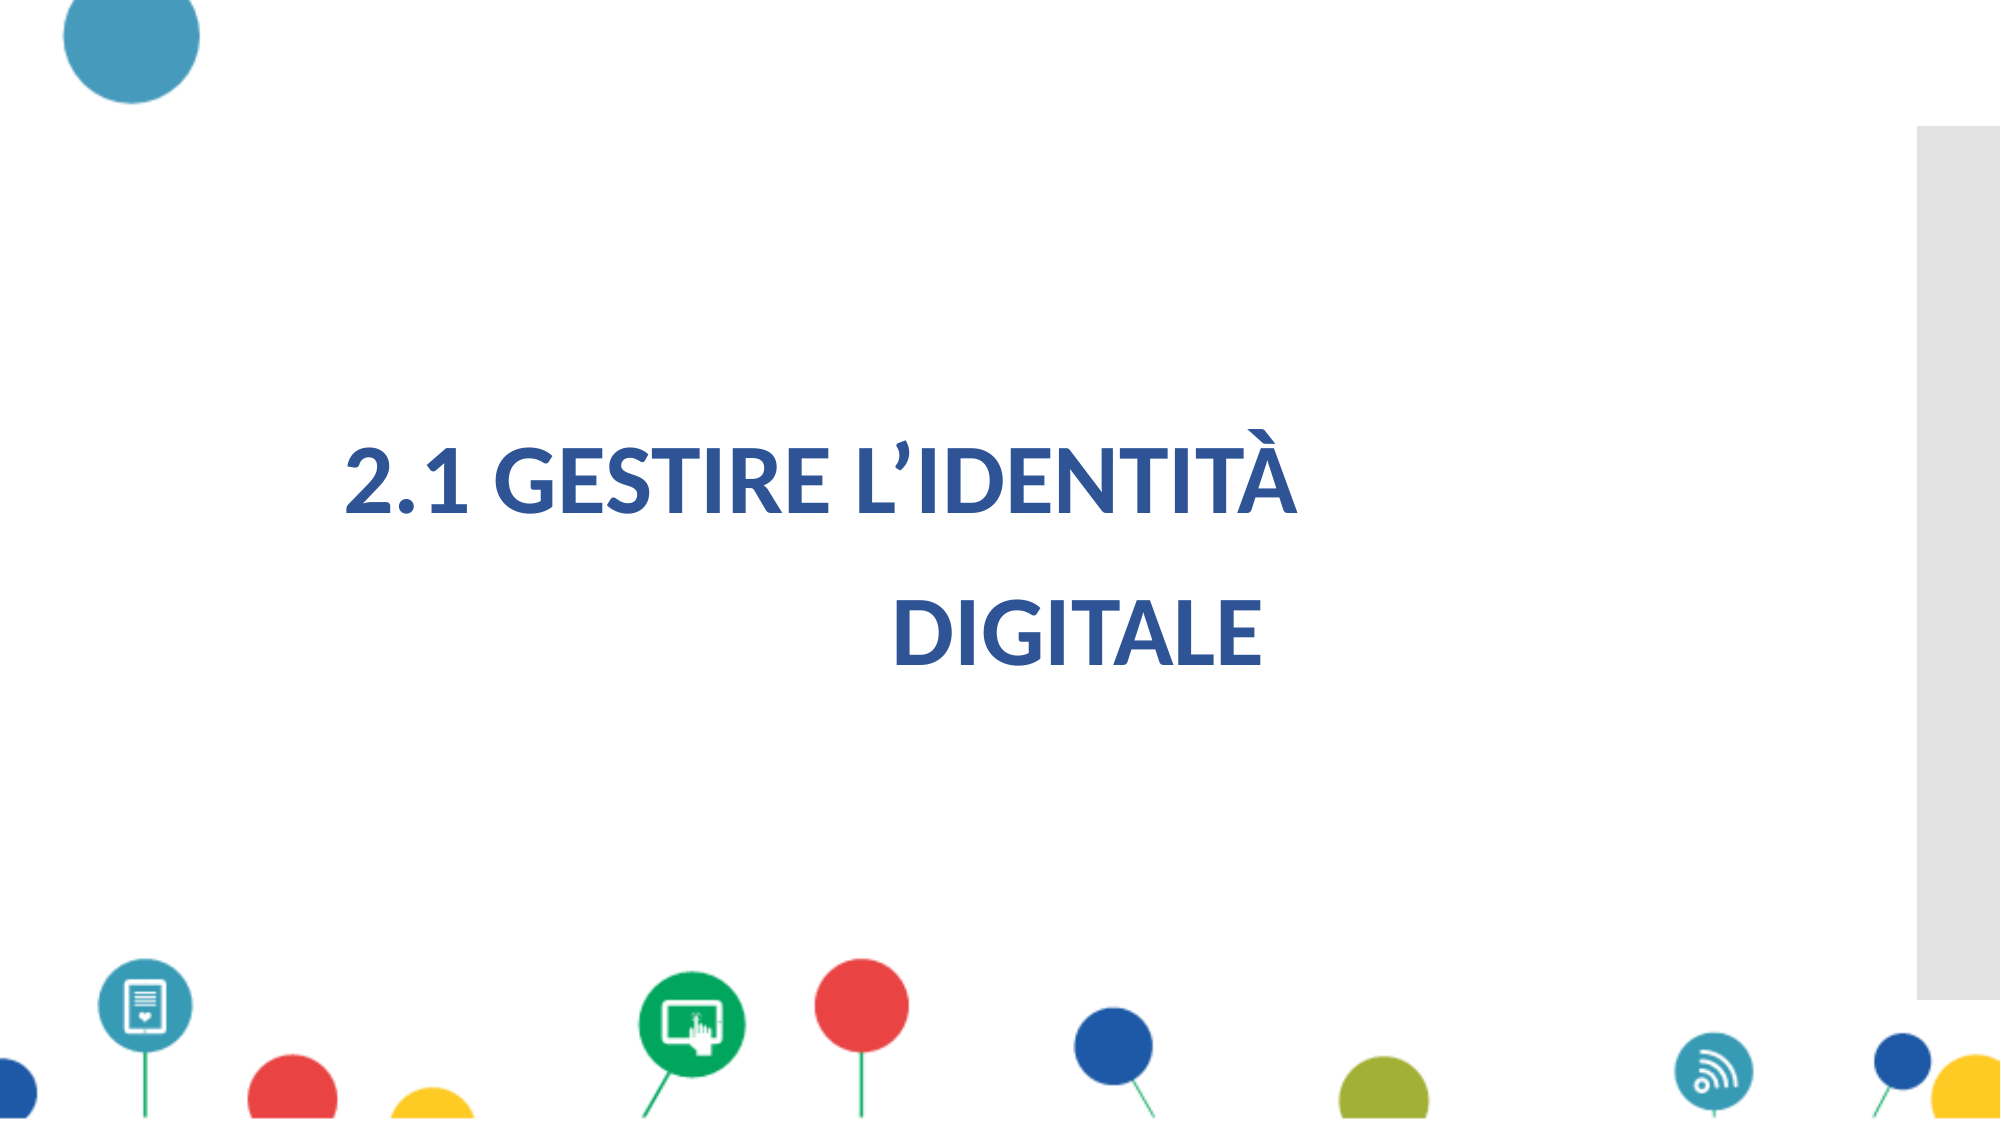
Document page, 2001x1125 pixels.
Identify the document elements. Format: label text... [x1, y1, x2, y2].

text_box [0, 0, 2000, 1125]
title 2.1 Gestire l’identità digitale [279, 177, 1314, 948]
text_box [1916, 125, 2000, 1000]
